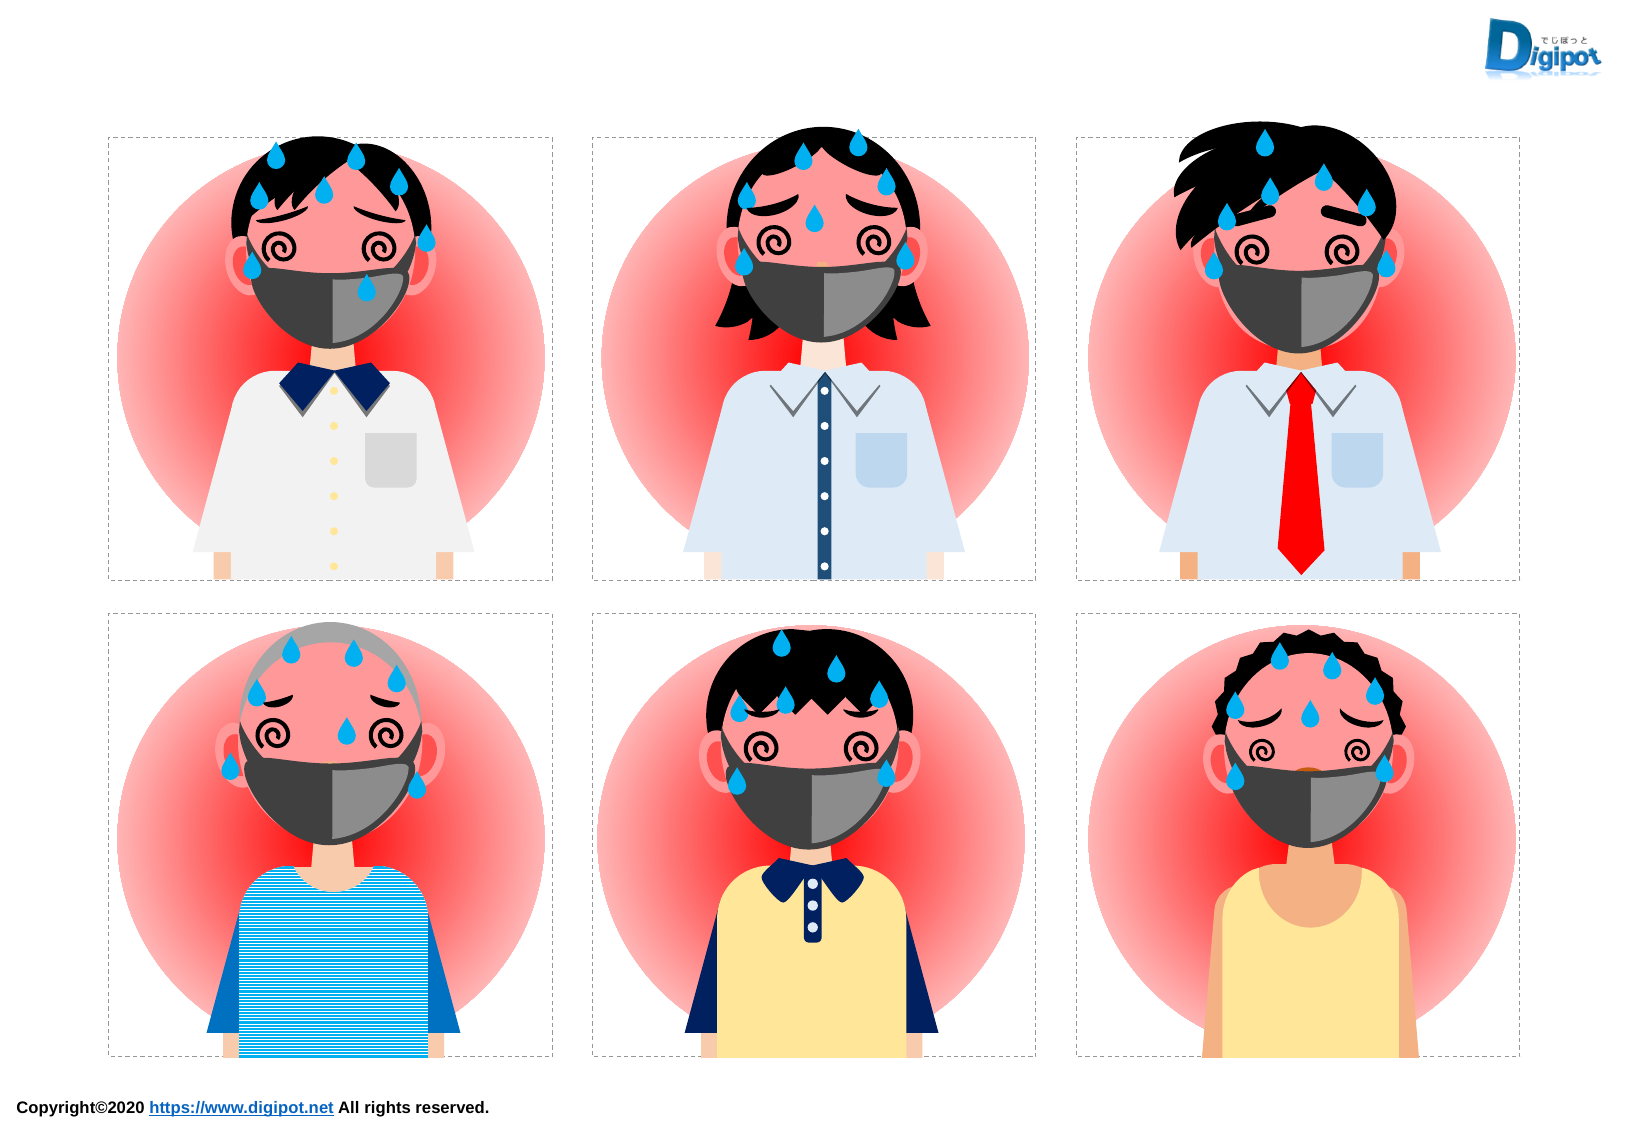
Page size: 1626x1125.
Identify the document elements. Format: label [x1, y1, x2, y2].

text_box [597, 625, 1025, 1058]
text_box [601, 126, 1029, 580]
text_box [1088, 625, 1516, 1061]
text_box [117, 621, 545, 1058]
text_box [117, 136, 545, 580]
text_box [1088, 97, 1516, 580]
picture [1485, 18, 1602, 82]
